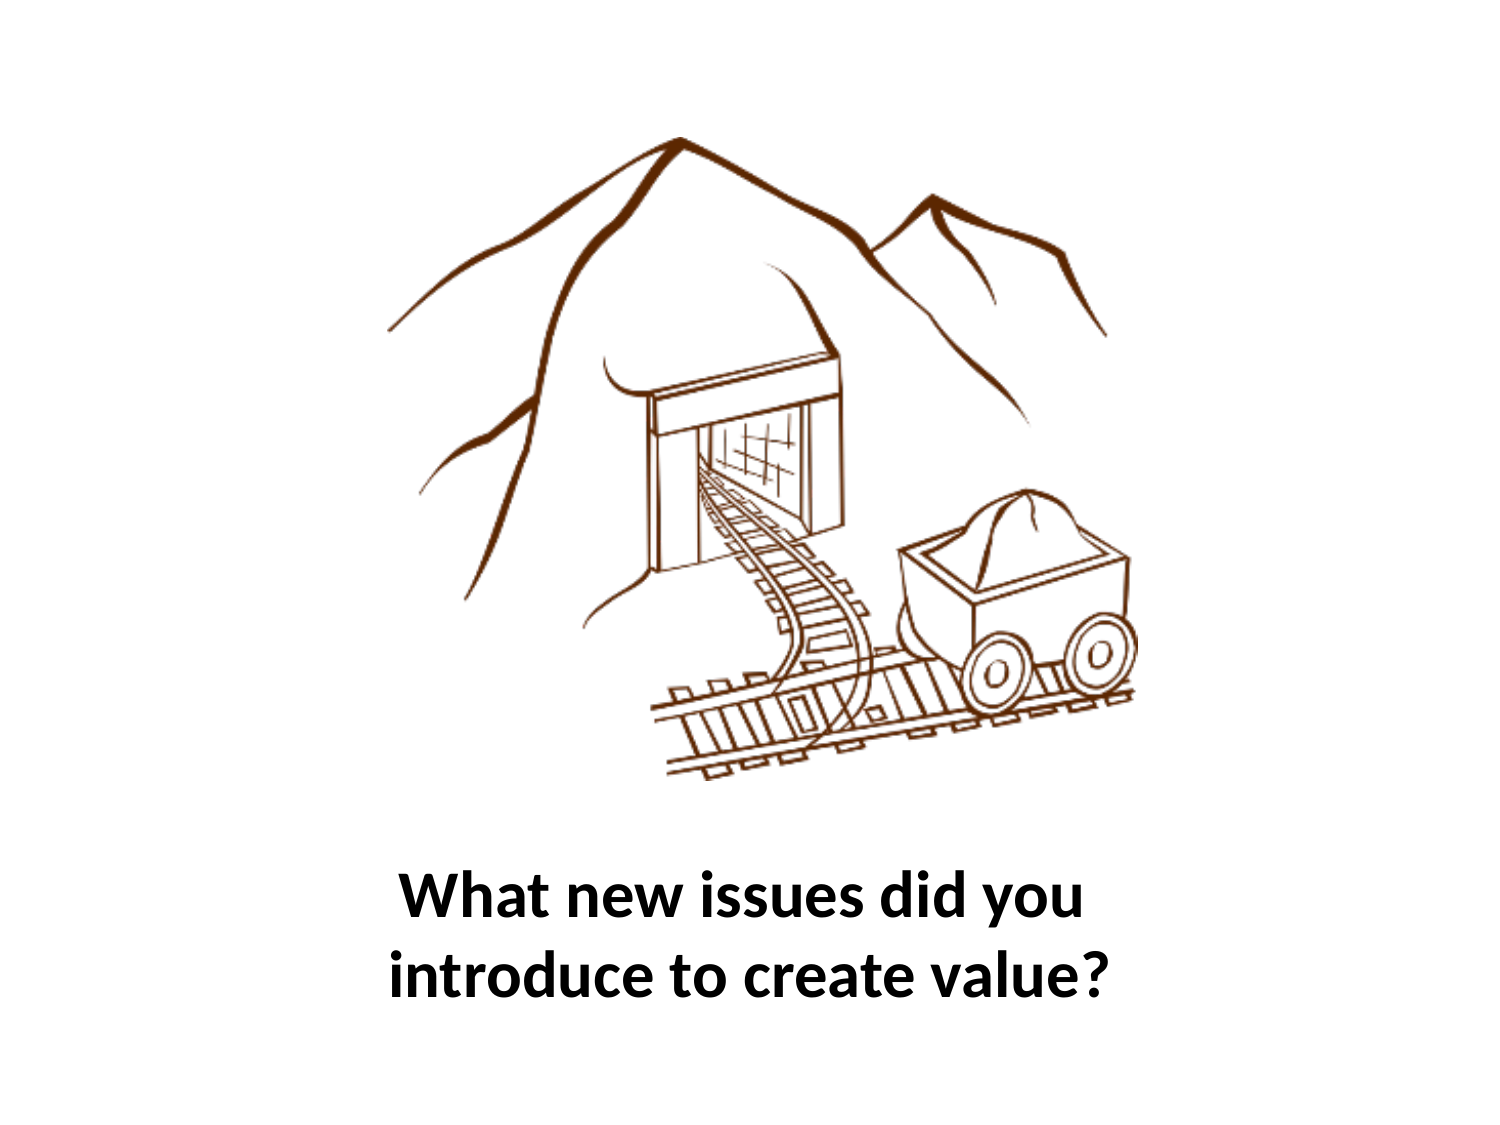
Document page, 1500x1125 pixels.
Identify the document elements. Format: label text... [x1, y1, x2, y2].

title What new issues did you introduce to create value? [75, 837, 1425, 1025]
picture [387, 137, 1138, 781]
